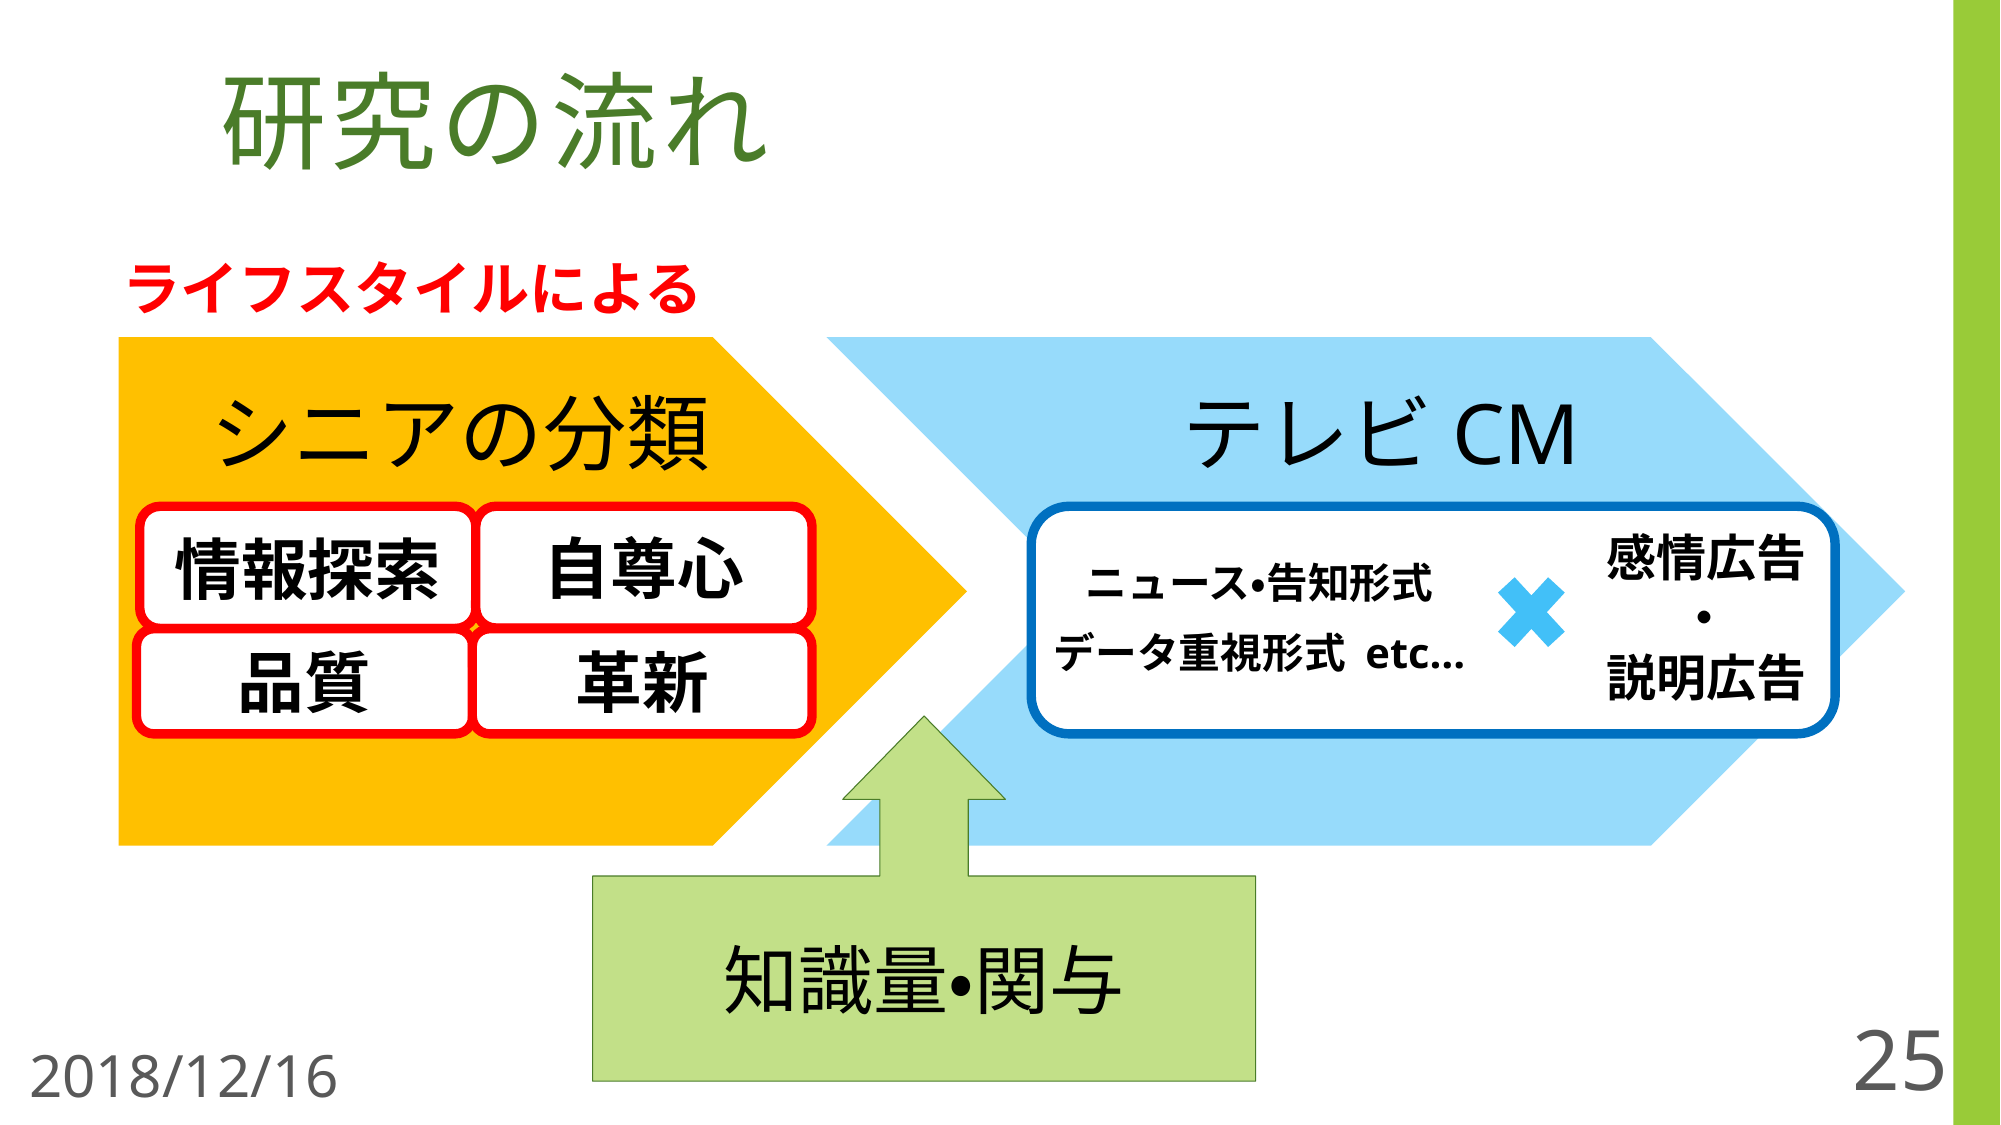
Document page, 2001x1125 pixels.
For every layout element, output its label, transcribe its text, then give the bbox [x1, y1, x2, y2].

text_box 自尊心 [475, 505, 813, 628]
text_box 品質 [135, 628, 472, 735]
text_box 情報探索 [139, 505, 476, 629]
text_box シニアの分類 [195, 374, 795, 489]
title 研究の流れ [205, 62, 1875, 308]
text_box 知識量・関与 [592, 715, 1257, 1082]
slide_number 25 [1500, 1035, 1963, 1093]
text_box [117, 336, 967, 847]
text_box テレビCM [1167, 374, 1655, 489]
text_box ライフスタイルによる [107, 245, 838, 330]
text_box [1842, 527, 1906, 656]
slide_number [14, 1045, 397, 1103]
list ニュース・告知形式 データ重視形式 etc… [967, 544, 1553, 744]
text_box [825, 336, 1834, 542]
text_box [1497, 576, 1566, 648]
text_box [940, 704, 1763, 847]
text_box [1030, 505, 1832, 735]
text_box [825, 800, 879, 847]
text_box 革新 [471, 628, 813, 735]
text_box 感情広告 ・ 説明広告 [1568, 519, 1842, 714]
